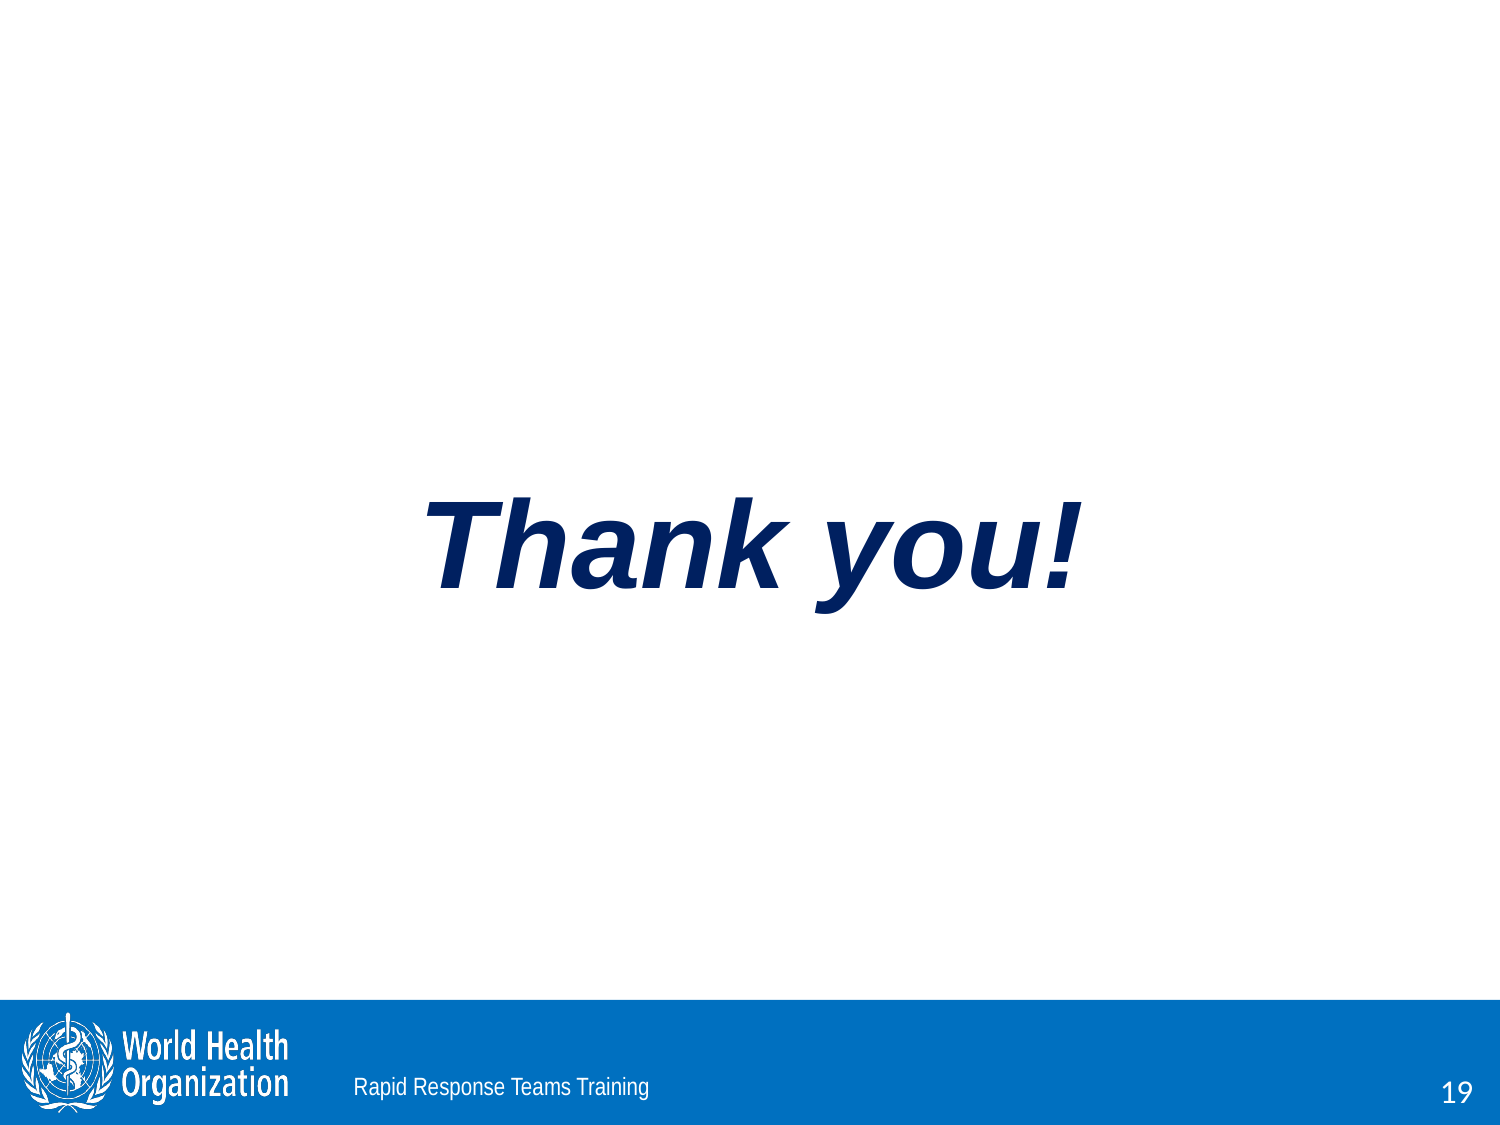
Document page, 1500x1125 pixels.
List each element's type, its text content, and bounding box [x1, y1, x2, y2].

picture [21, 1012, 288, 1113]
title Thank you! [76, 444, 1427, 632]
